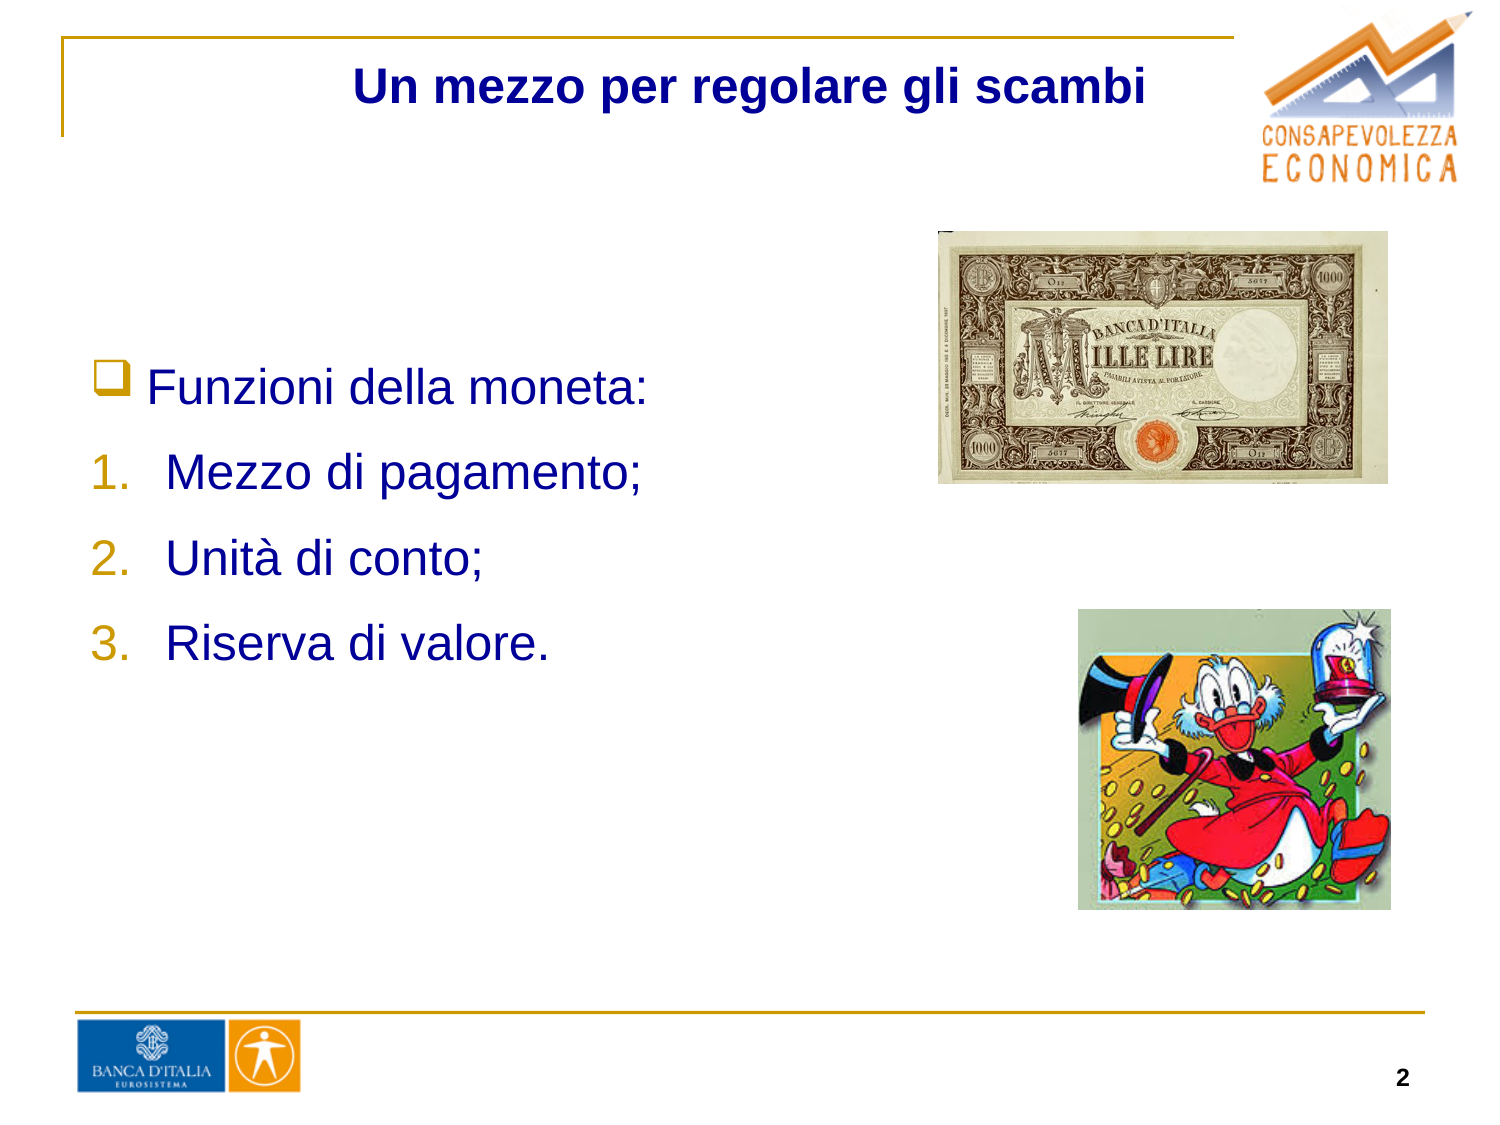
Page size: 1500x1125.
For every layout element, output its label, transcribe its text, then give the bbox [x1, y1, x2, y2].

picture [1077, 609, 1391, 910]
picture [1233, 4, 1483, 186]
picture [76, 1018, 302, 1094]
slide_number 2 [1074, 1024, 1425, 1100]
list Funzioni della moneta: Mezzo di pagamento; Unità di conto; Riserva di valore. [75, 262, 1425, 1006]
picture [938, 231, 1389, 485]
title Un mezzo per regolare gli scambi [75, 45, 1425, 233]
text_box [135, 325, 1341, 800]
